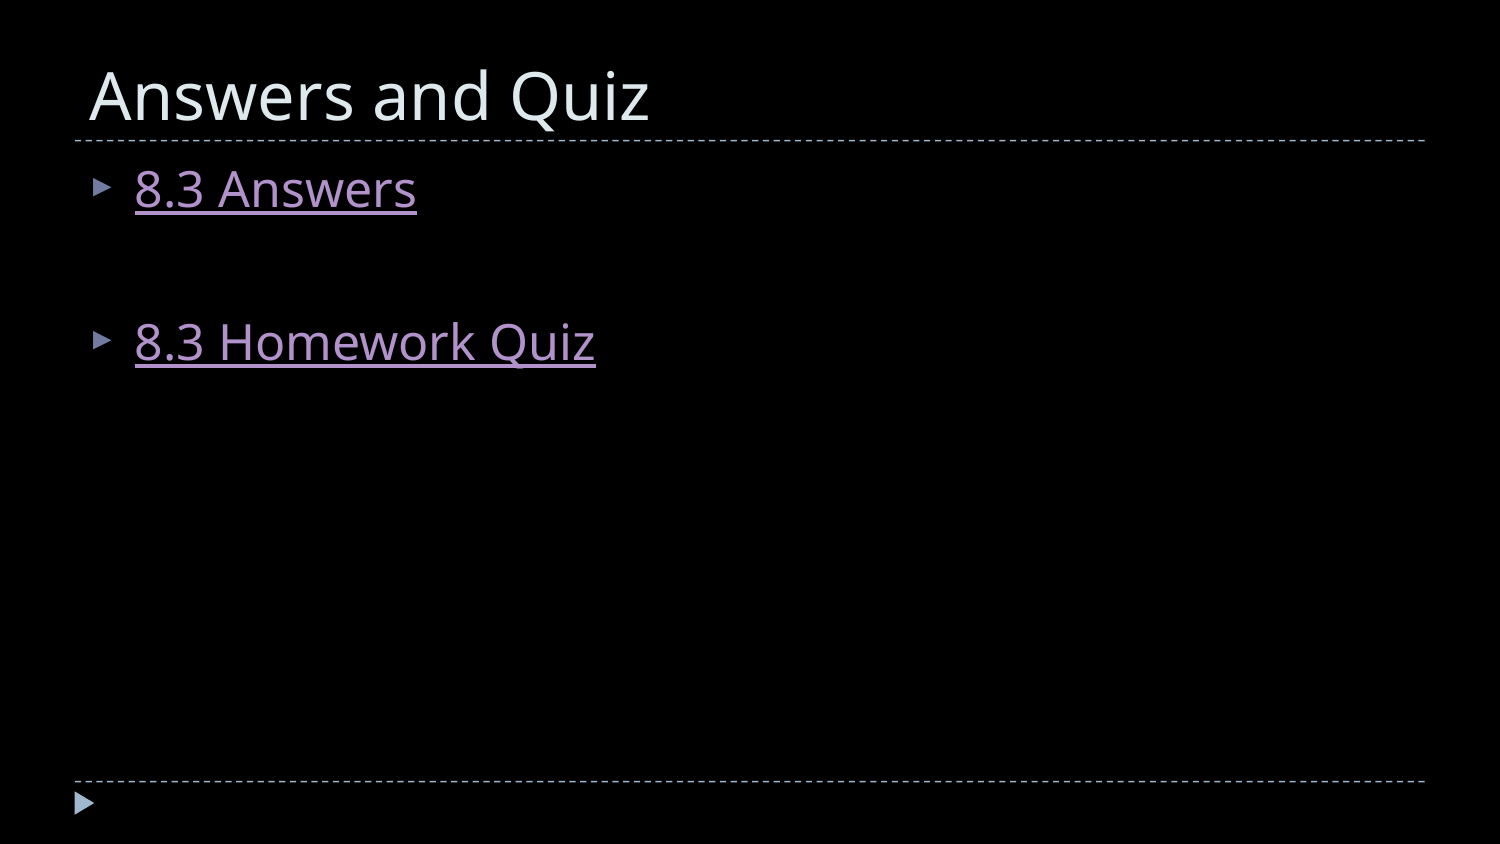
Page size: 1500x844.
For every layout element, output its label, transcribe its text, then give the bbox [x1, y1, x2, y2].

title Answers and Quiz [75, 18, 1425, 141]
list 8.3 Answers 8.3 Homework Quiz [75, 150, 1425, 758]
